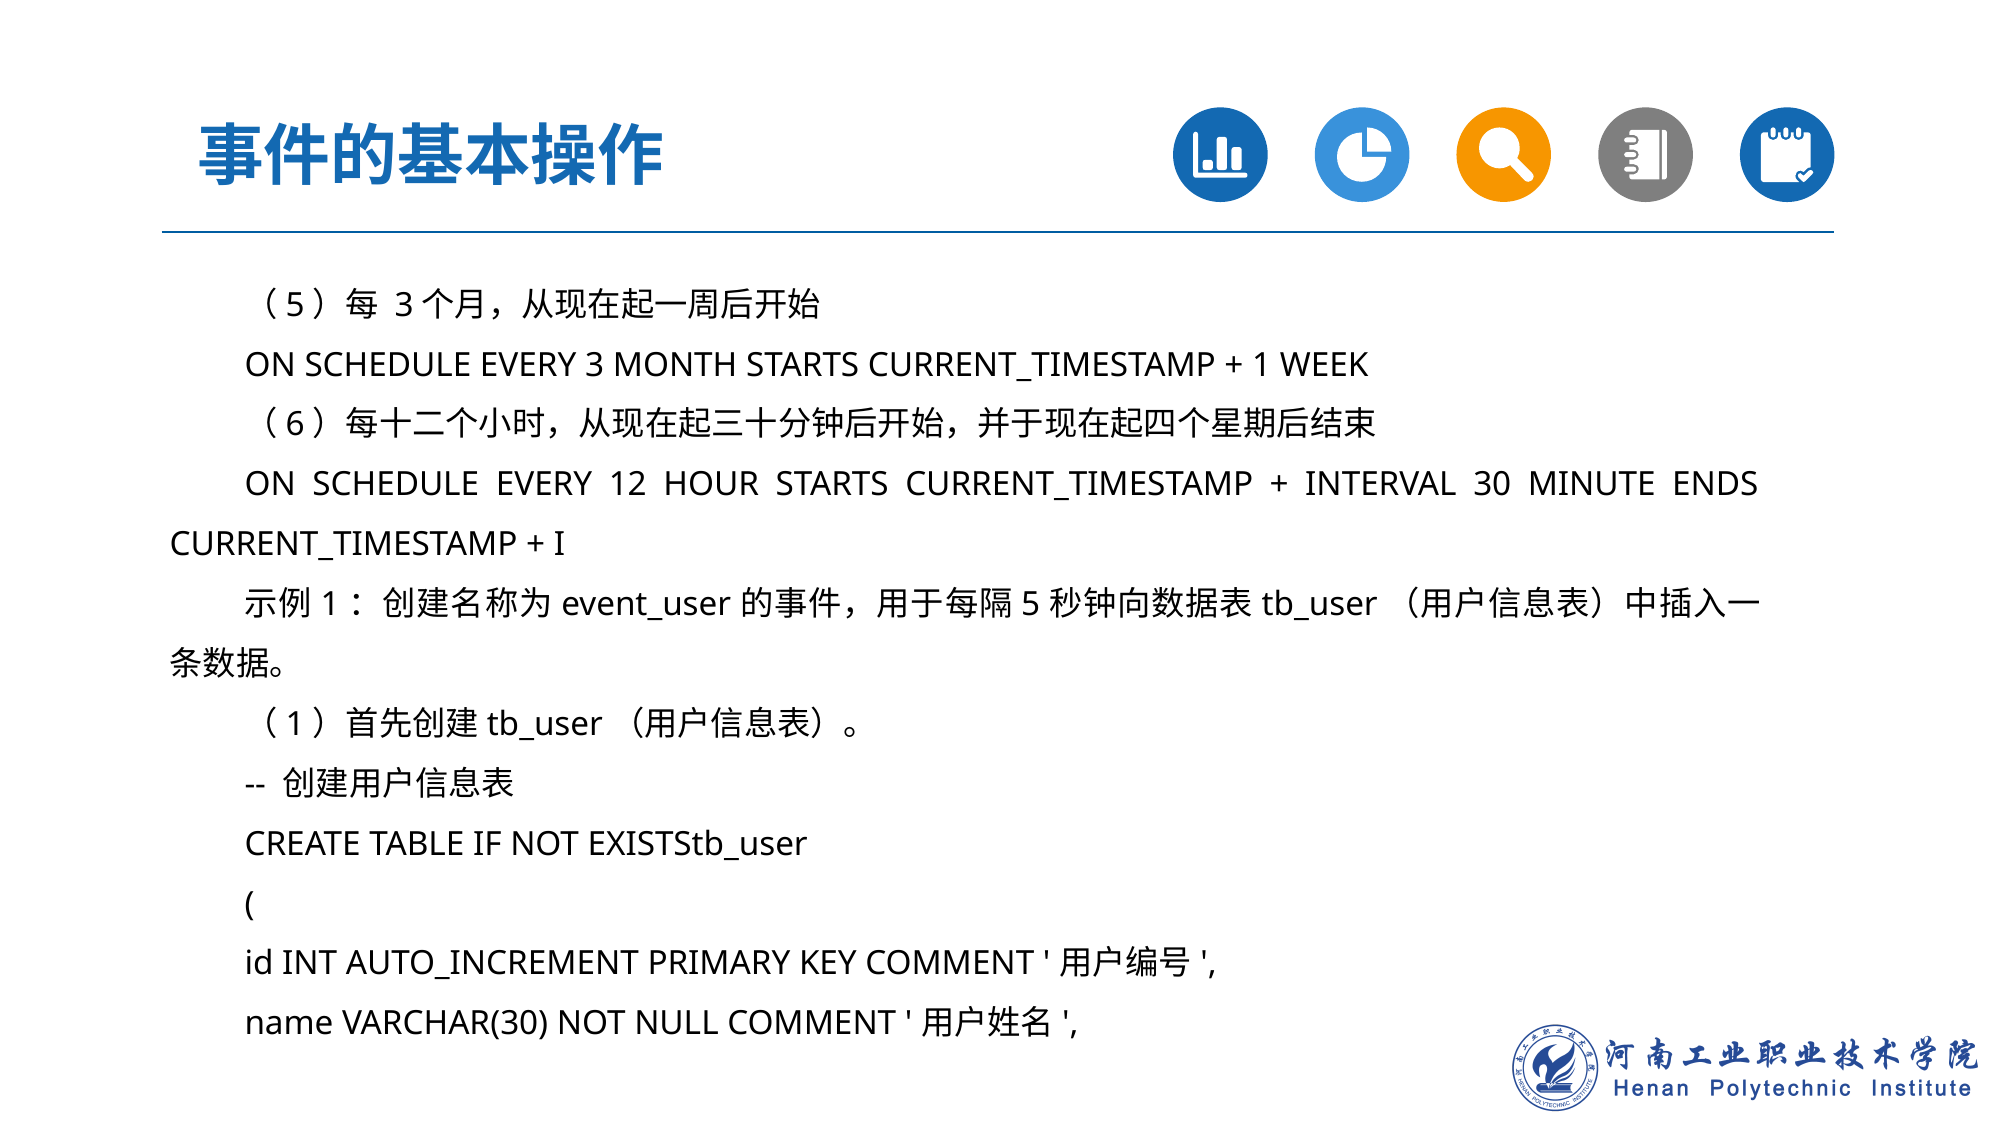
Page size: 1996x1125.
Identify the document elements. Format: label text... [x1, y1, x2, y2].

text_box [1598, 107, 1694, 203]
picture [1493, 1020, 1984, 1118]
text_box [1456, 107, 1552, 203]
text_box 事件的基本操作 [110, 93, 752, 203]
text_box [1172, 107, 1268, 203]
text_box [1314, 107, 1410, 203]
text_box （5）每 3个月，从现在起一周后开始 ON SCHEDULE EVERY 3 MONTH STARTS CURRENT_TIMESTAMP + 1 WEEK （6）每十二个小时，从现在起三十分钟后开始，并于现在起四个星期后结束 ON SCHEDULE EVERY 12 HOUR STARTS CURRENT_TIMESTAMP + INTERVAL 30 MINUTE ENDS CURRENT_TIMESTAMP + I 示例1：创建名称为event_user的事件，用于每隔5秒钟向数据表tb_user（用户信息表）中插入一条数据。 （1）首先创建tb_user（用户信息表）。 -- 创建用户信息表 CREATE TABLE IF NOT EXISTStb_user ( id INT AUTO_INCREMENT PRIMARY KEY COMMENT '用户编号', name VARCHAR(30) NOT NULL COMMENT '用户姓名', [149, 252, 1781, 948]
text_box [1739, 107, 1835, 203]
